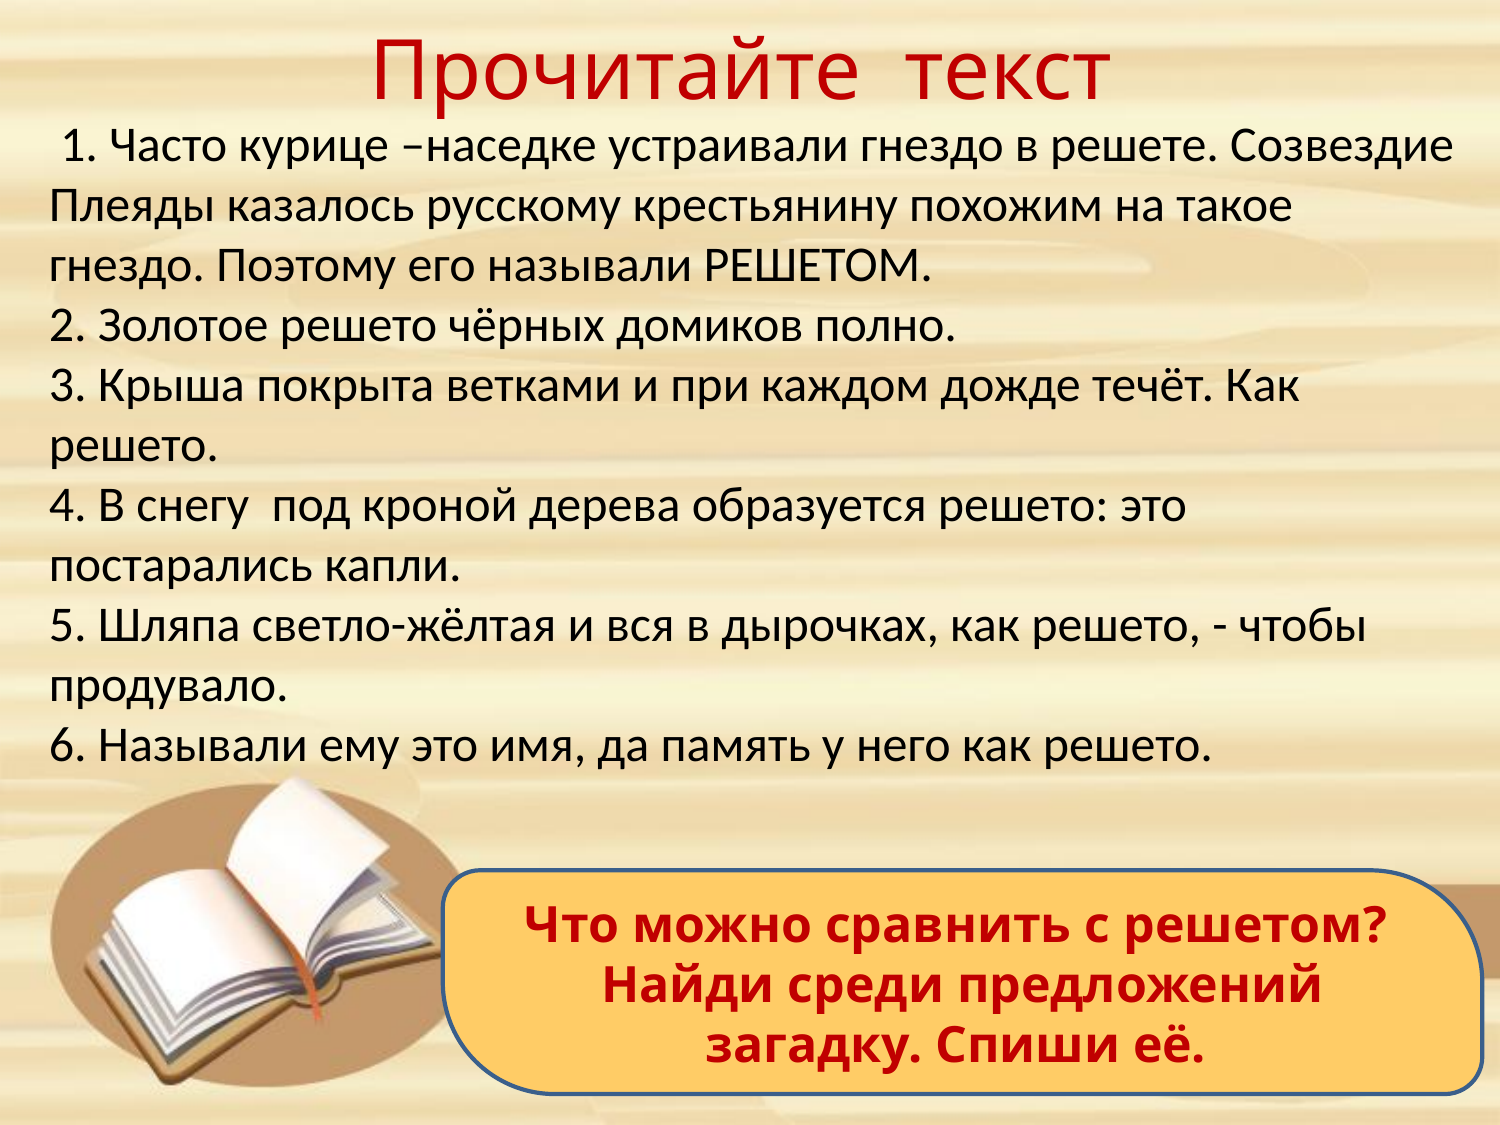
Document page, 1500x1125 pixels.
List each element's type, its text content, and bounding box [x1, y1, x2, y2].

picture [0, 0, 1500, 1125]
text_box Что можно сравнить с решетом? Найди среди предложений загадку. Спиши её. [440, 868, 1485, 1097]
text_box 1. Часто курице –наседке устраивали гнездо в решете. Созвездие Плеяды казалось русскому крестьянину похожим на такое гнездо. Поэтому его называли РЕШЕТОМ. 2. Золотое решето чёрных домиков полно. 3. Крыша покрыта ветками и при каждом дожде течёт. Как решето. 4. В снегу под кроной дерева образуется решето: это постарались капли. 5. Шляпа светло-жёлтая и вся в дырочках, как решето, - чтобы продувало. 6. Называли ему это имя, да память у него как решето. [34, 103, 1476, 839]
text_box Прочитайте текст [0, 9, 1483, 125]
